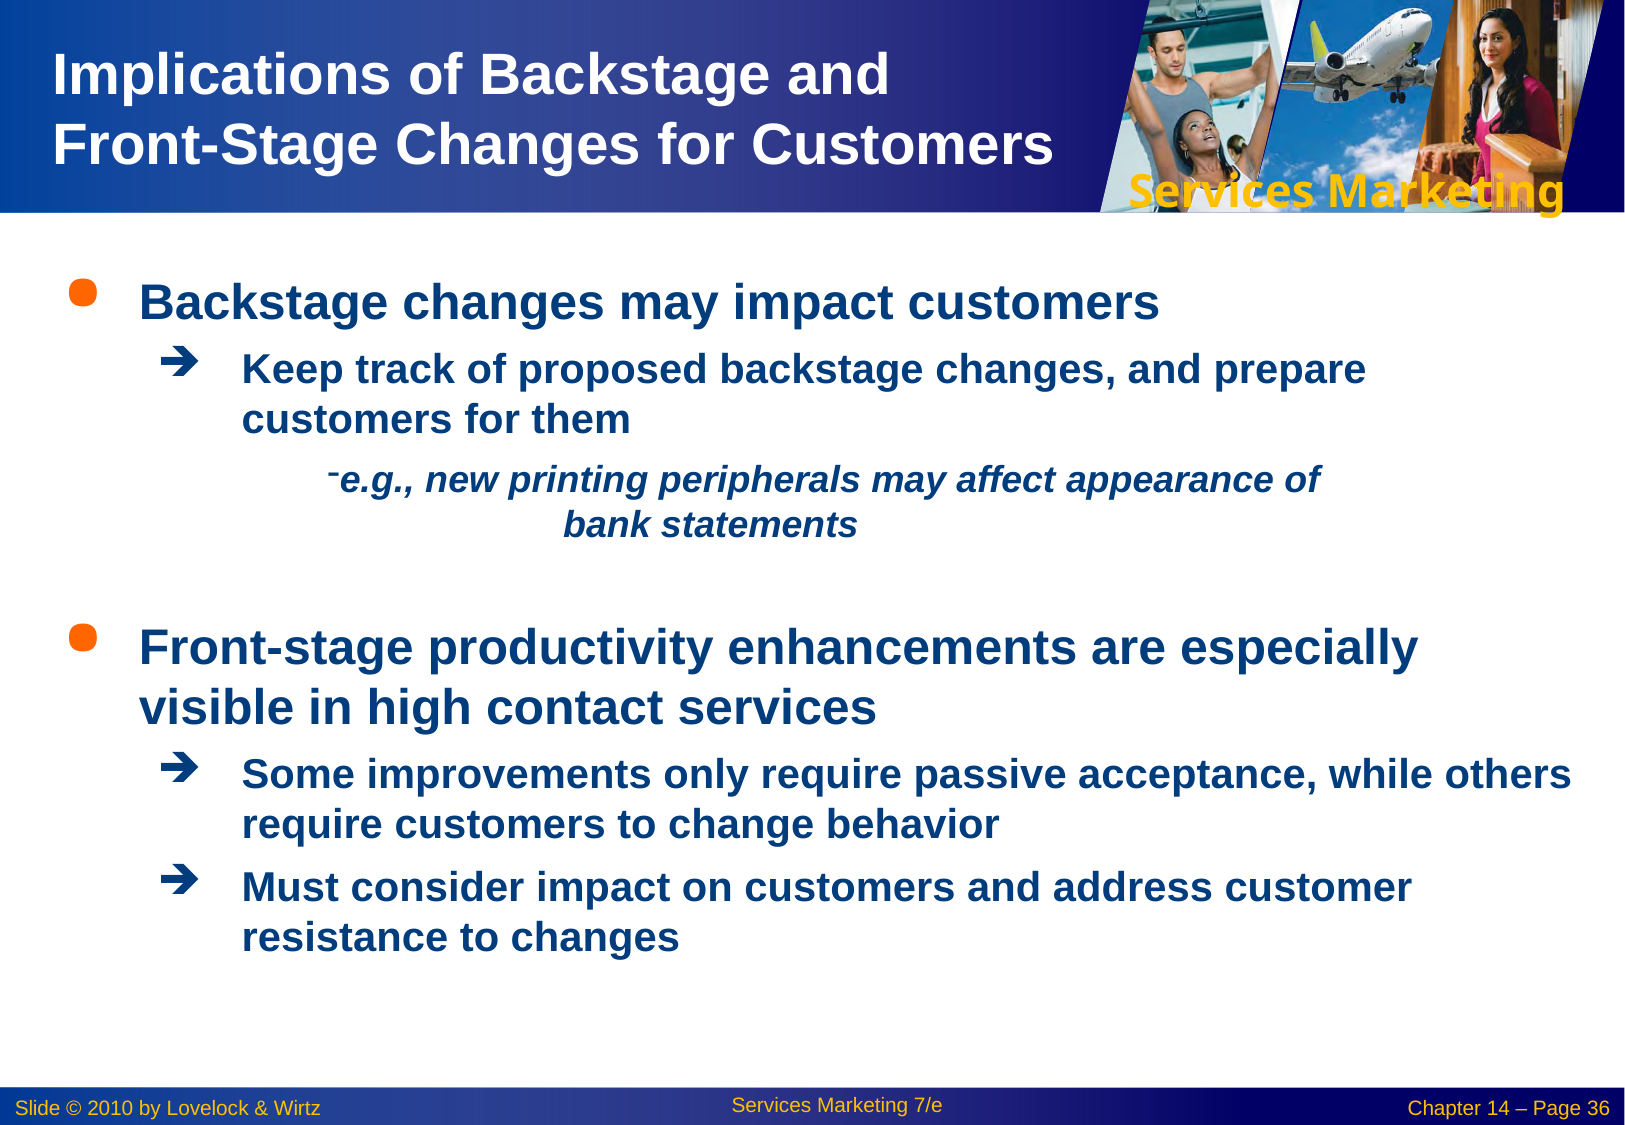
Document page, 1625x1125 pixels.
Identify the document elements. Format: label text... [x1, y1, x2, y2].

picture [1546, 187, 1556, 202]
picture [1162, 186, 1172, 192]
picture [1100, 0, 1604, 213]
list Backstage changes may impact customers Keep track of proposed backstage changes, and prepare customers for them e.g., new printing peripherals may affect appearance of bank statements Front-stage productivity enhancements are especially visible in high contact services Some improvements only require passive acceptance, while others require customers to change behavior Must consider impact on customers and address customer resistance to changes [49, 261, 1588, 1051]
title Implications of Backstage and Front-Stage Changes for Customers [36, 37, 1088, 176]
